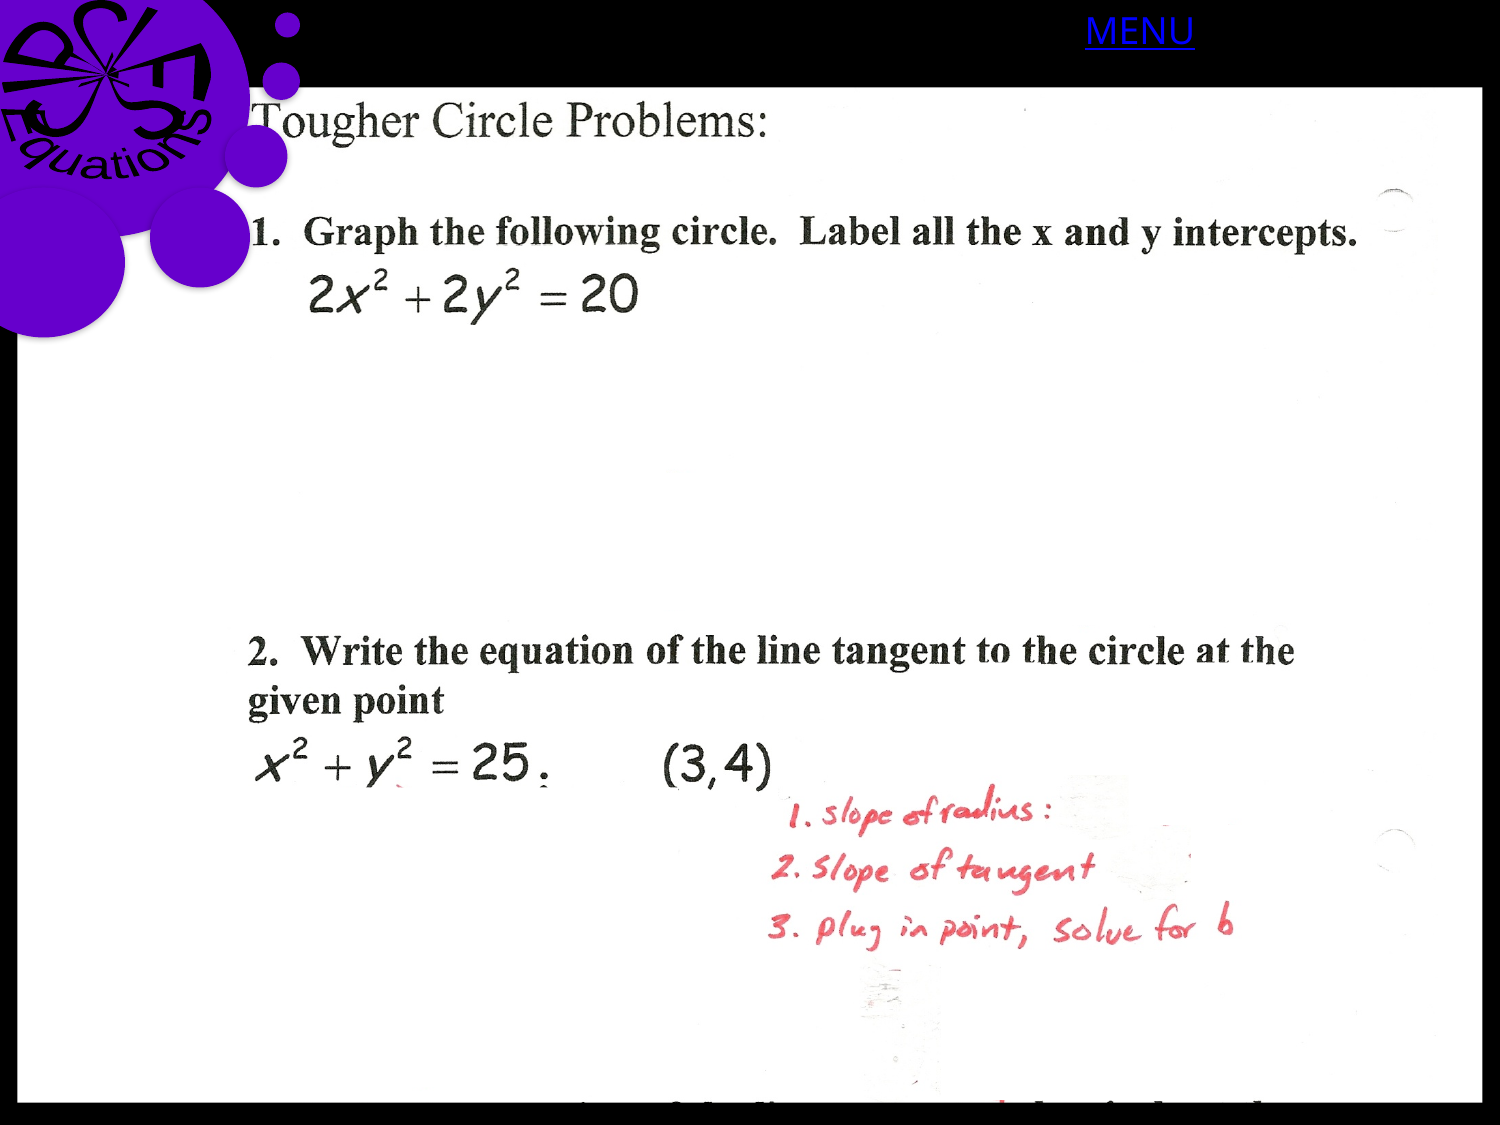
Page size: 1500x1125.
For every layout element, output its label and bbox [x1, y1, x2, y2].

text_box [0, 0, 1500, 1125]
